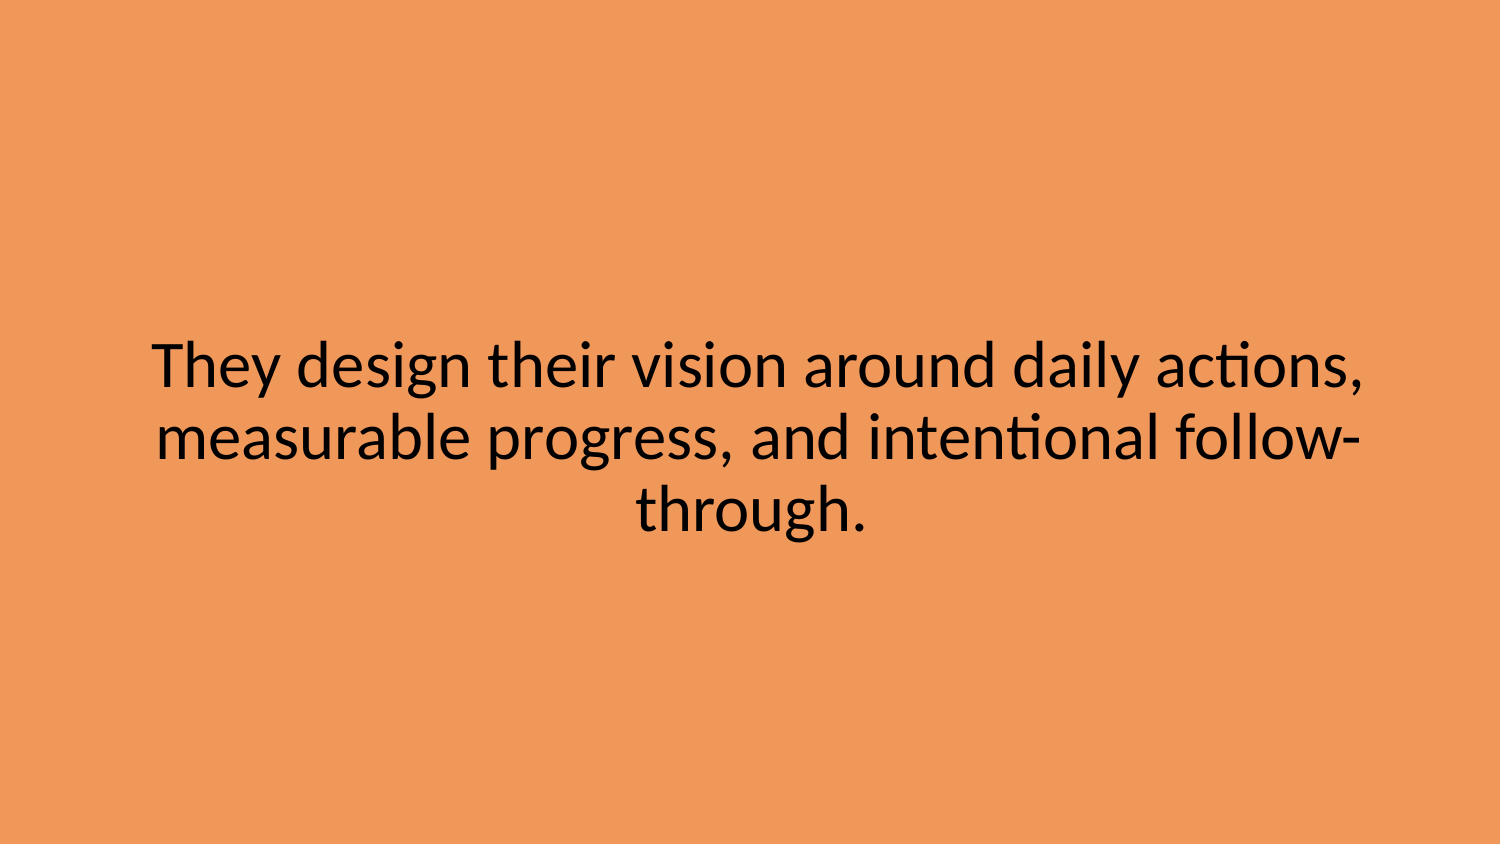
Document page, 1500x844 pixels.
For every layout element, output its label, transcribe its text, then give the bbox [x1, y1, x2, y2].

list They design their vision around daily actions, measurable progress, and intentional follow-through. [88, 322, 1430, 464]
